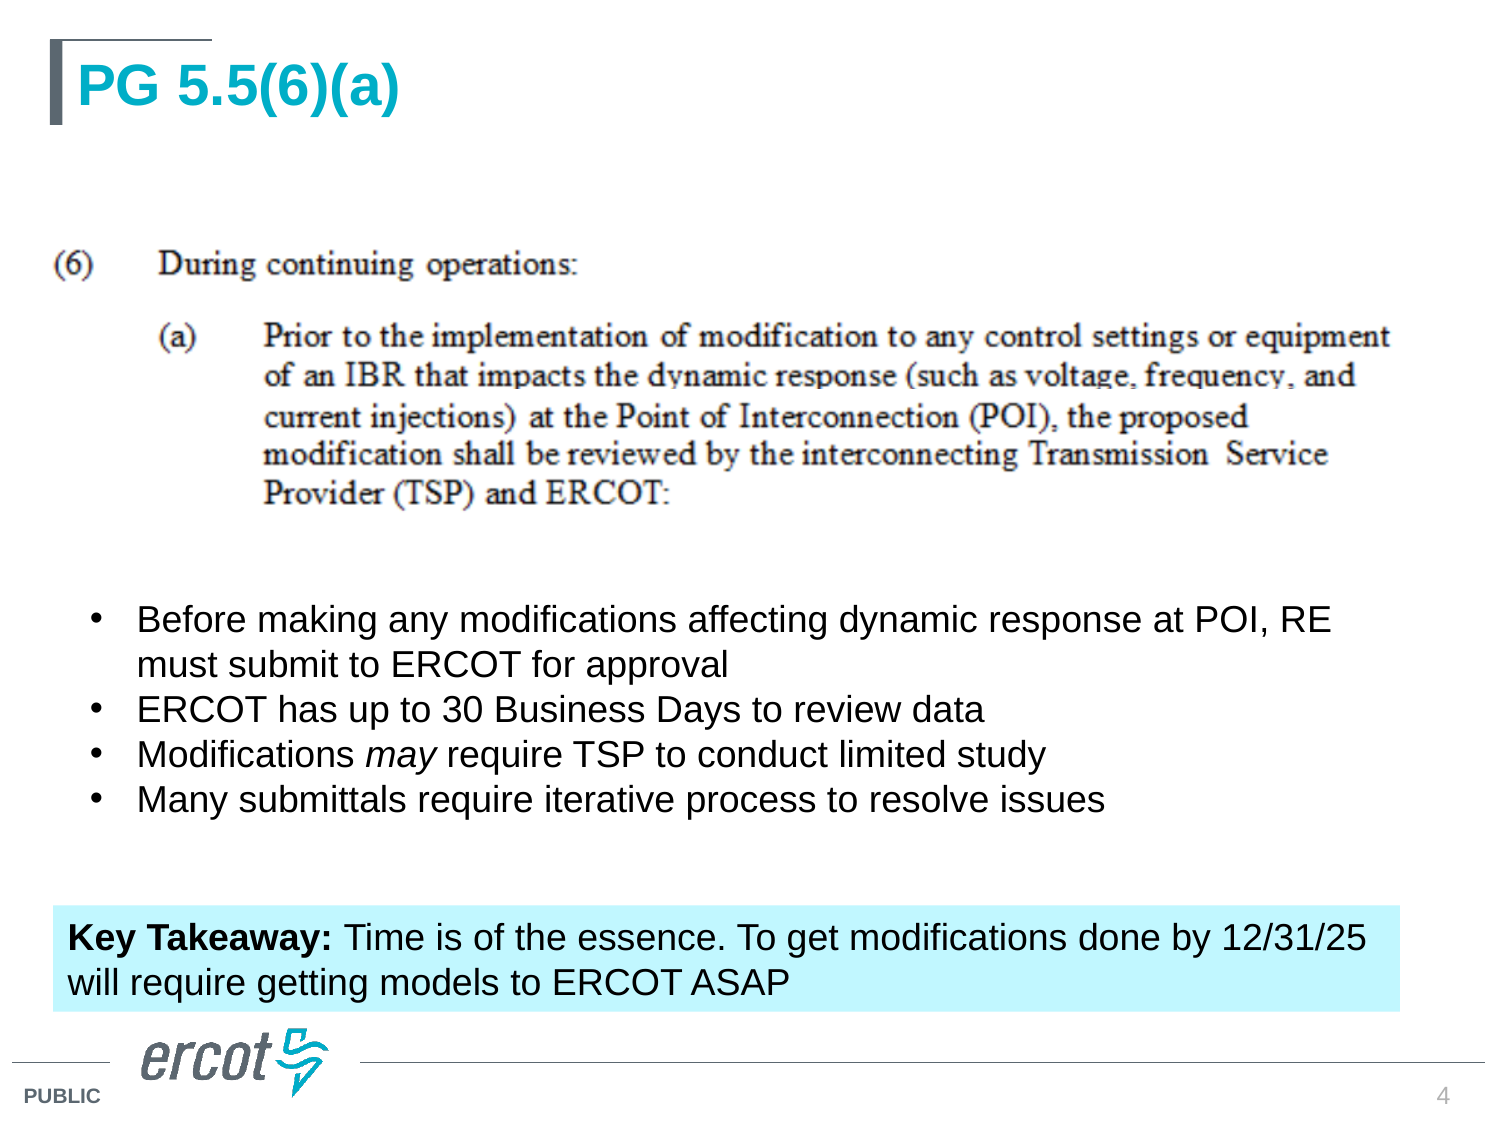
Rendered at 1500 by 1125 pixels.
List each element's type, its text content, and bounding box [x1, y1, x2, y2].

picture [137, 1024, 332, 1100]
picture [49, 237, 1444, 521]
slide_number 4 [1400, 1076, 1488, 1113]
title PG 5.5(6)(a) [62, 39, 1450, 125]
text_box Before making any modifications affecting dynamic response at POI, RE must submit to ERCOT for approval ERCOT has up to 30 Business Days to review data Modifications may require TSP to conduct limited study Many submittals require iterative process to resolve issues [75, 587, 1400, 828]
text_box Key Takeaway: Time is of the essence. To get modifications done by 12/31/25 will require getting models to ERCOT ASAP [53, 905, 1400, 1012]
